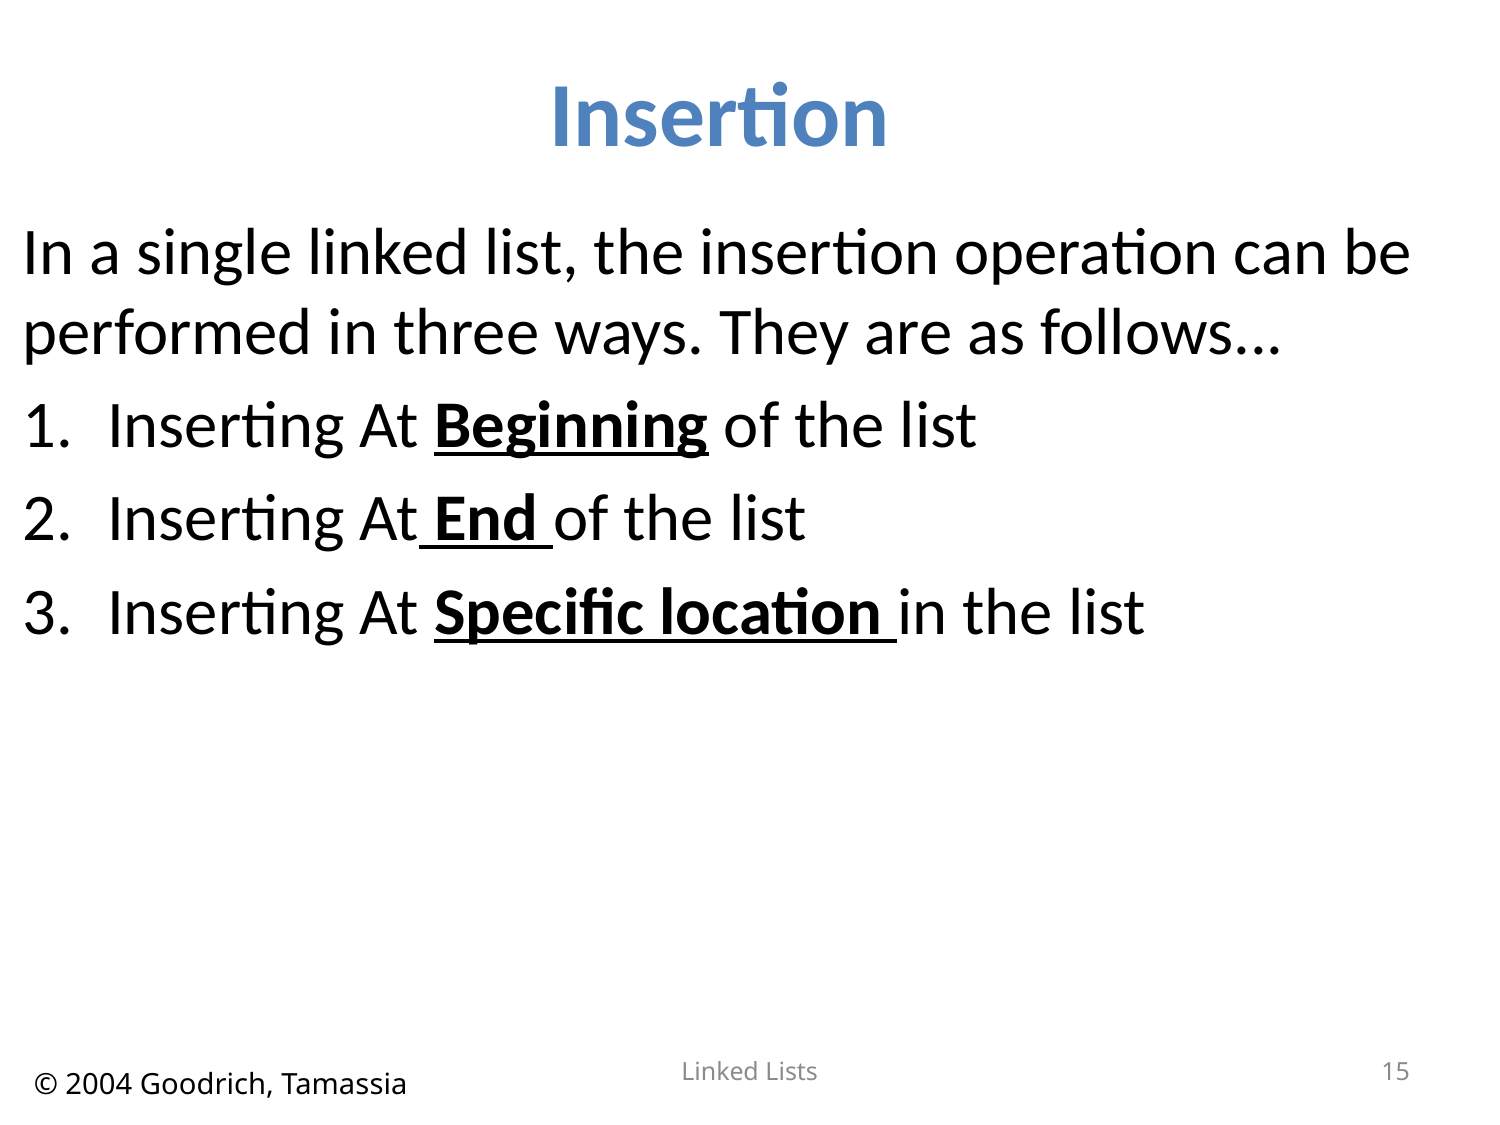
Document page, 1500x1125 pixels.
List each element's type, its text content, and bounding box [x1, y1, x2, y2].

list In a single linked list, the insertion operation can be performed in three ways. They are as follows... Inserting At Beginning of the list Inserting At End of the list Inserting At Specific location in the list [7, 200, 1432, 898]
slide_number 15 [1074, 1042, 1425, 1103]
title Insertion [63, 19, 1376, 175]
footer Linked Lists [512, 1042, 988, 1103]
